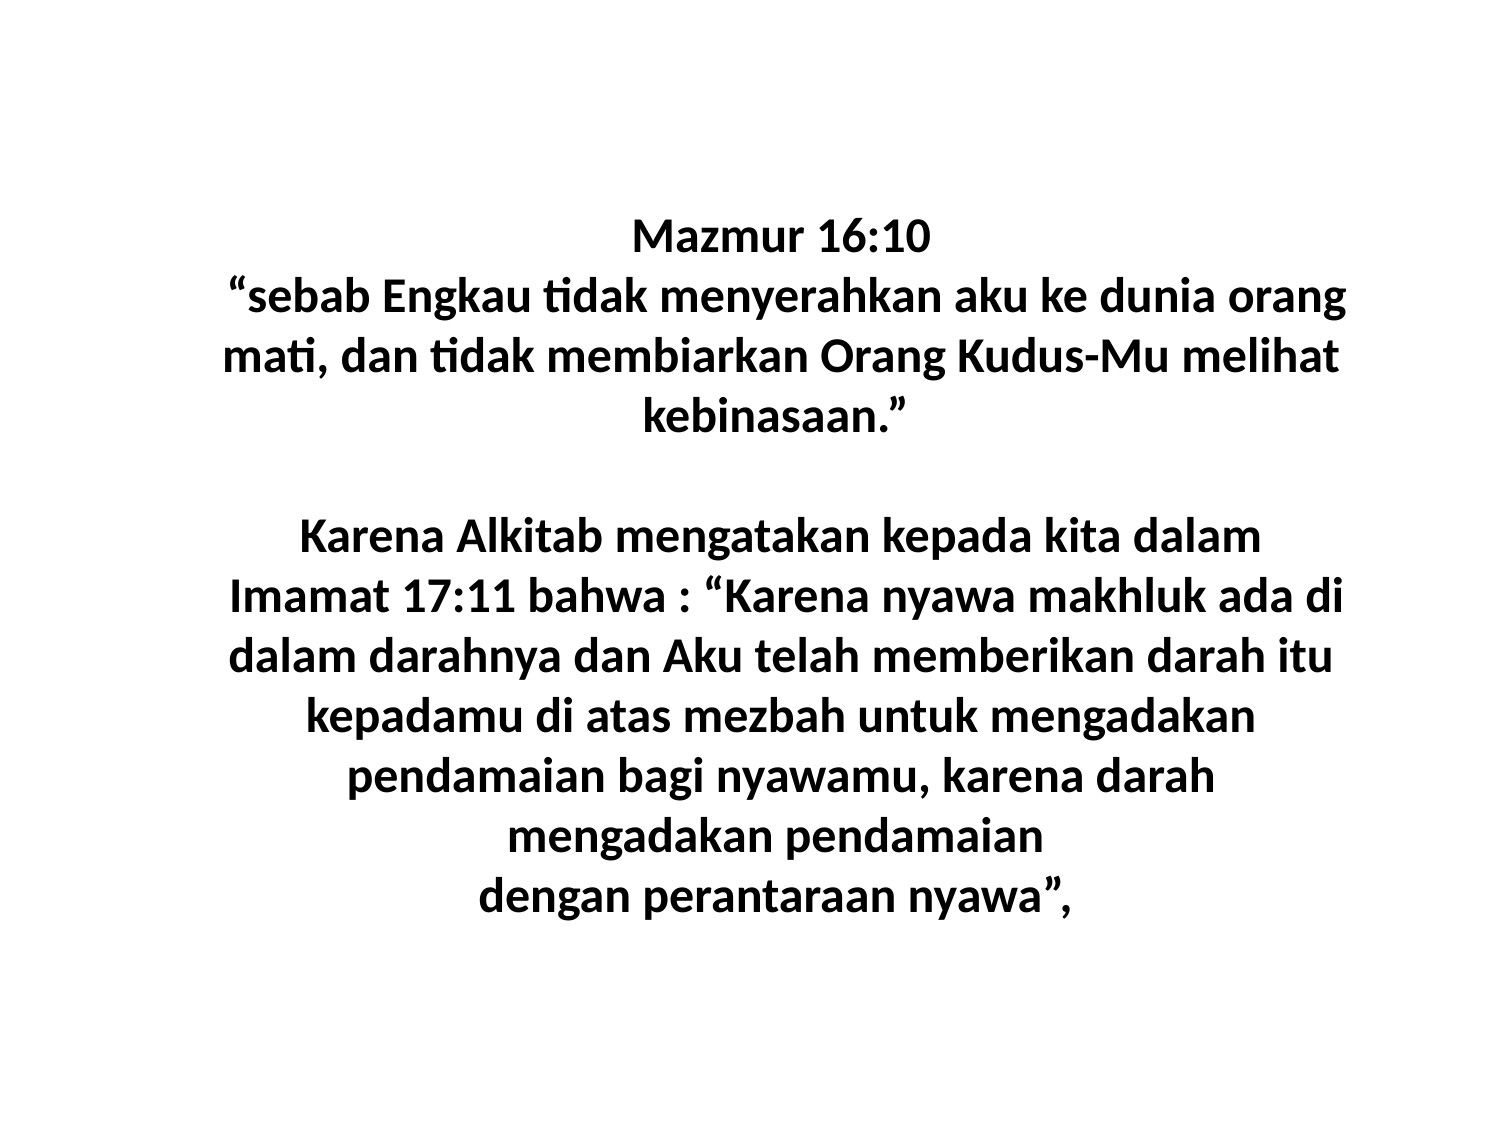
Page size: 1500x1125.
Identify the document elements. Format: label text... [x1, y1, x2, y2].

title Mazmur 16:10 “sebab Engkau tidak menyerahkan aku ke dunia orang mati, dan tidak membiarkan Orang Kudus-Mu melihat kebinasaan.” Karena Alkitab mengatakan kepada kita dalam Imamat 17:11 bahwa : “Karena nyawa makhluk ada di dalam darahnya dan Aku telah memberikan darah itu kepadamu di atas mezbah untuk mengadakan pendamaian bagi nyawamu, karena darah mengadakan pendamaian dengan perantaraan nyawa”, [200, 187, 1363, 938]
